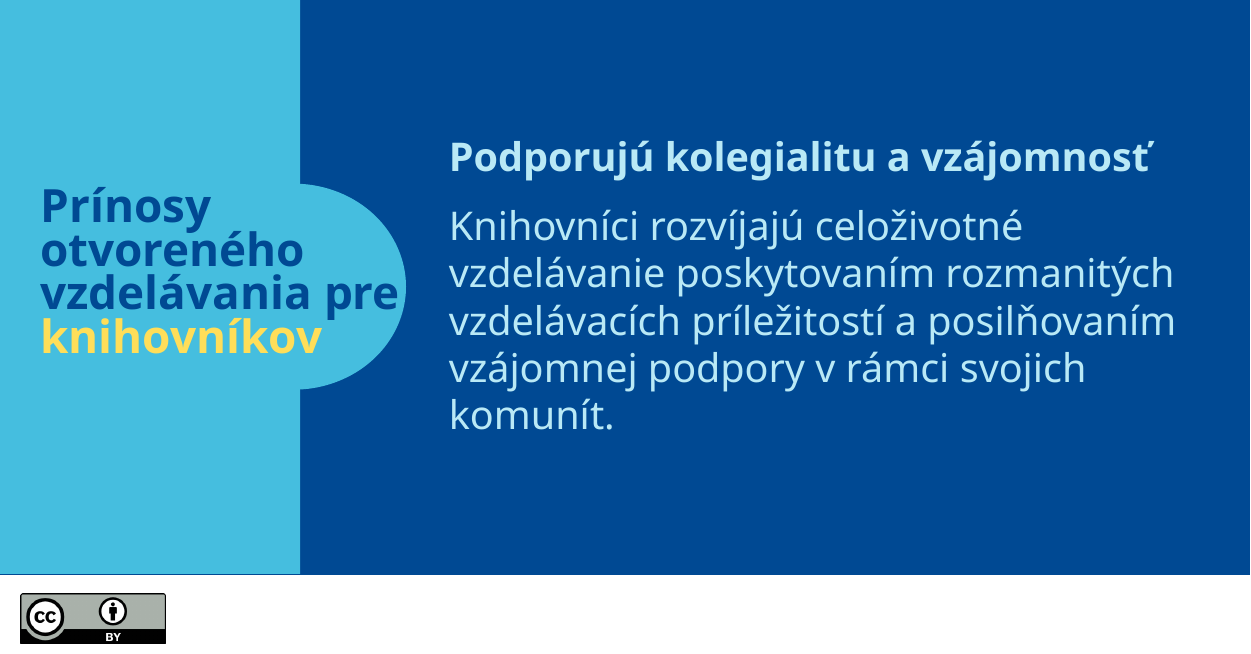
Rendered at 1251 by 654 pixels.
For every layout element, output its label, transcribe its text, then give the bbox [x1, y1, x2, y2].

picture [20, 592, 166, 645]
text_box Prínosy otvoreného vzdelávania pre knihovníkov [25, 171, 451, 378]
text_box [0, 0, 301, 574]
text_box [0, 582, 1250, 654]
text_box [242, 378, 346, 390]
text_box Podporujú kolegialitu a vzájomnosť Knihovníci rozvíjajú celoživotné vzdelávanie poskytovaním rozmanitých vzdelávacích príležitostí a posilňovaním vzájomnej podpory v rámci svojich komunít. [436, 119, 1199, 451]
